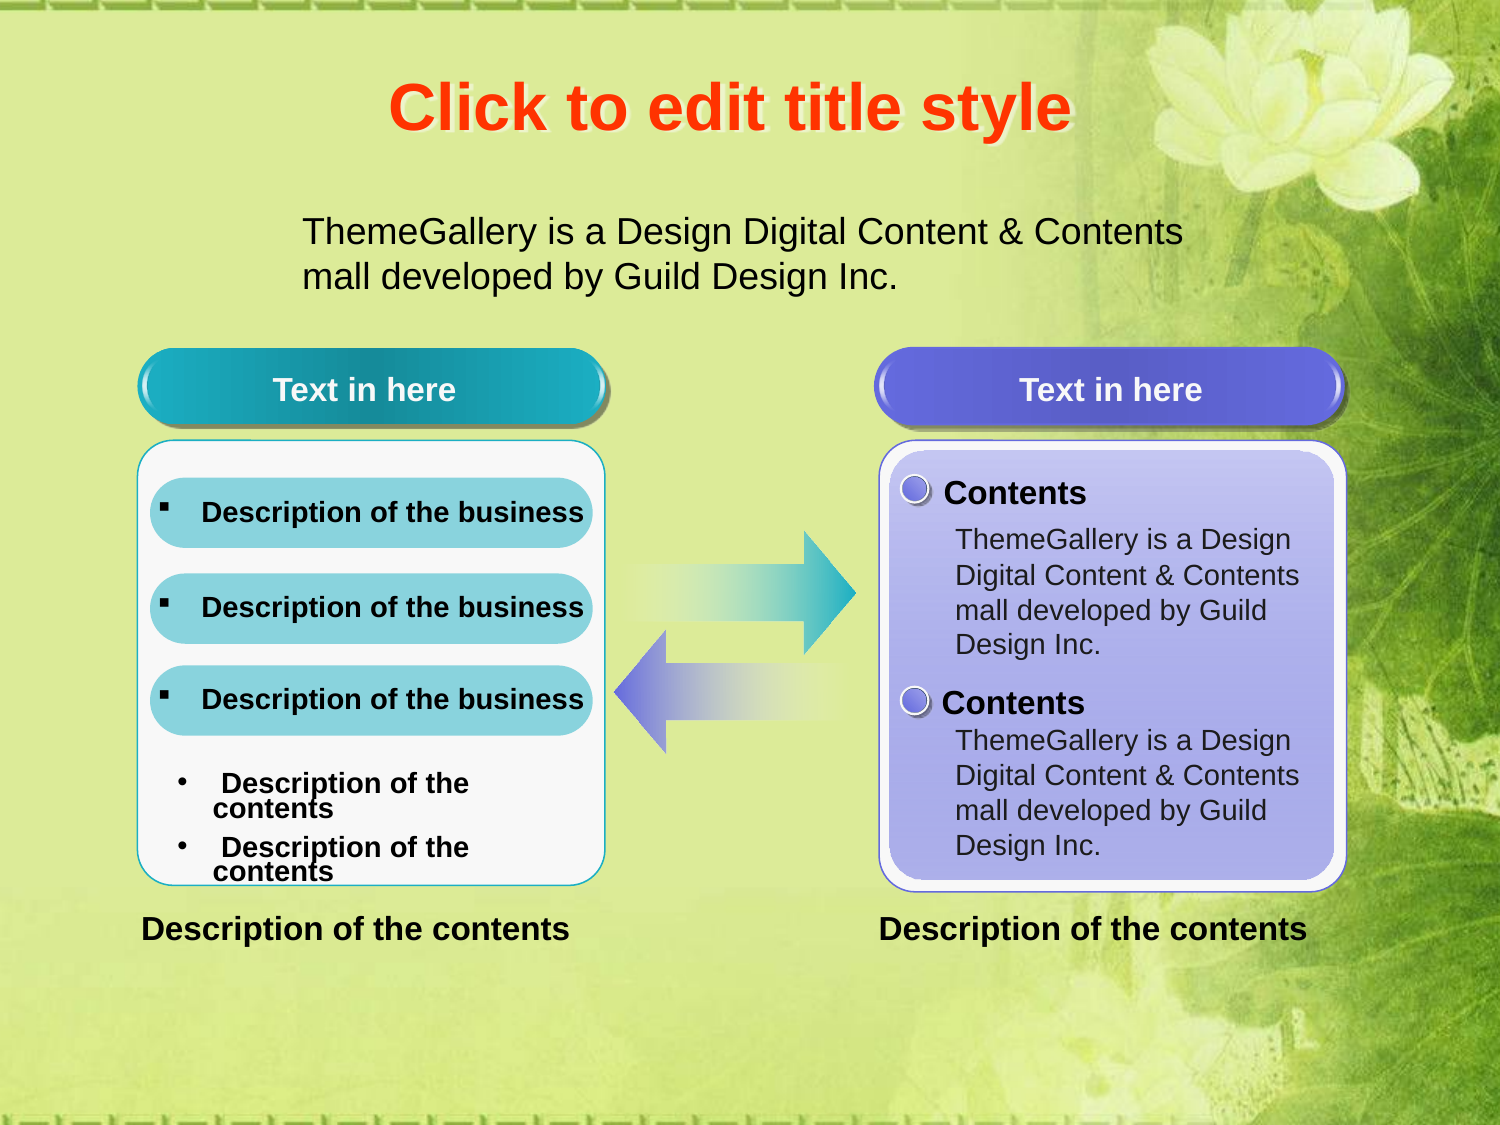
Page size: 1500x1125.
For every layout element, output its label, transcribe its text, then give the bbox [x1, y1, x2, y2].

text_box Contents [919, 463, 1103, 519]
text_box Description of the contents [863, 899, 1324, 955]
text_box [618, 530, 856, 655]
picture [0, 0, 1500, 1125]
text_box Description of the contents Description of the contents [162, 766, 595, 895]
text_box Description of the business [143, 585, 600, 632]
text_box ThemeGallery is a Design Digital Content & Contents mall developed by Guild Design Inc. [940, 713, 1353, 869]
text_box [158, 536, 584, 548]
text_box [158, 632, 584, 644]
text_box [874, 347, 1344, 425]
text_box Contents [917, 673, 1101, 729]
text_box Description of the business [143, 489, 600, 536]
text_box [889, 450, 1334, 880]
title Click to edit title style [137, 57, 1325, 150]
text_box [900, 686, 929, 715]
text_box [137, 347, 607, 425]
text_box ThemeGallery is a Design Digital Content & Contents mall developed by Guild Design Inc. [287, 199, 1250, 305]
text_box [613, 629, 851, 754]
text_box Description of the business [143, 677, 600, 724]
text_box [159, 573, 584, 585]
text_box [137, 440, 605, 884]
text_box [159, 665, 584, 677]
text_box Description of the contents [126, 899, 586, 955]
text_box ThemeGallery is a Design Digital Content & Contents mall developed by Guild Design Inc. [940, 513, 1353, 669]
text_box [900, 474, 929, 503]
text_box [159, 477, 584, 489]
text_box [879, 440, 1347, 892]
text_box [159, 724, 584, 736]
